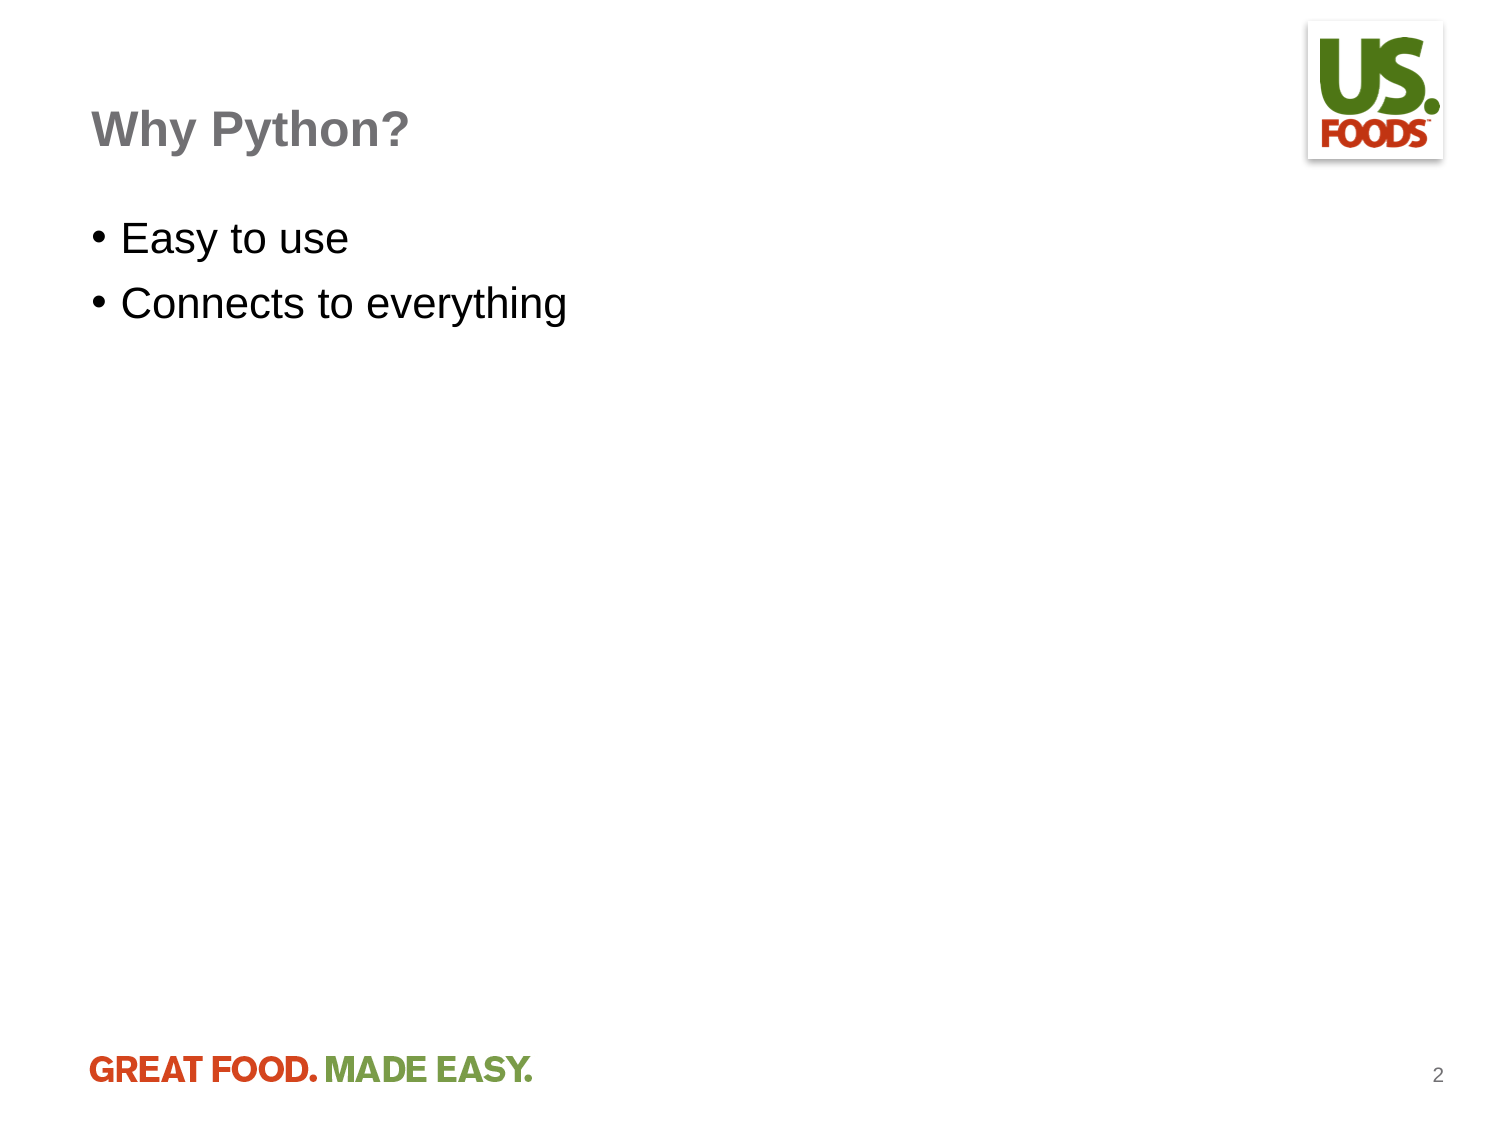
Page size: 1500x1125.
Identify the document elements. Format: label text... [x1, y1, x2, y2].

title Why Python? [91, 16, 1277, 157]
picture [66, 1018, 557, 1117]
list Easy to use Connects to everything [91, 209, 1421, 885]
picture [1320, 37, 1440, 148]
